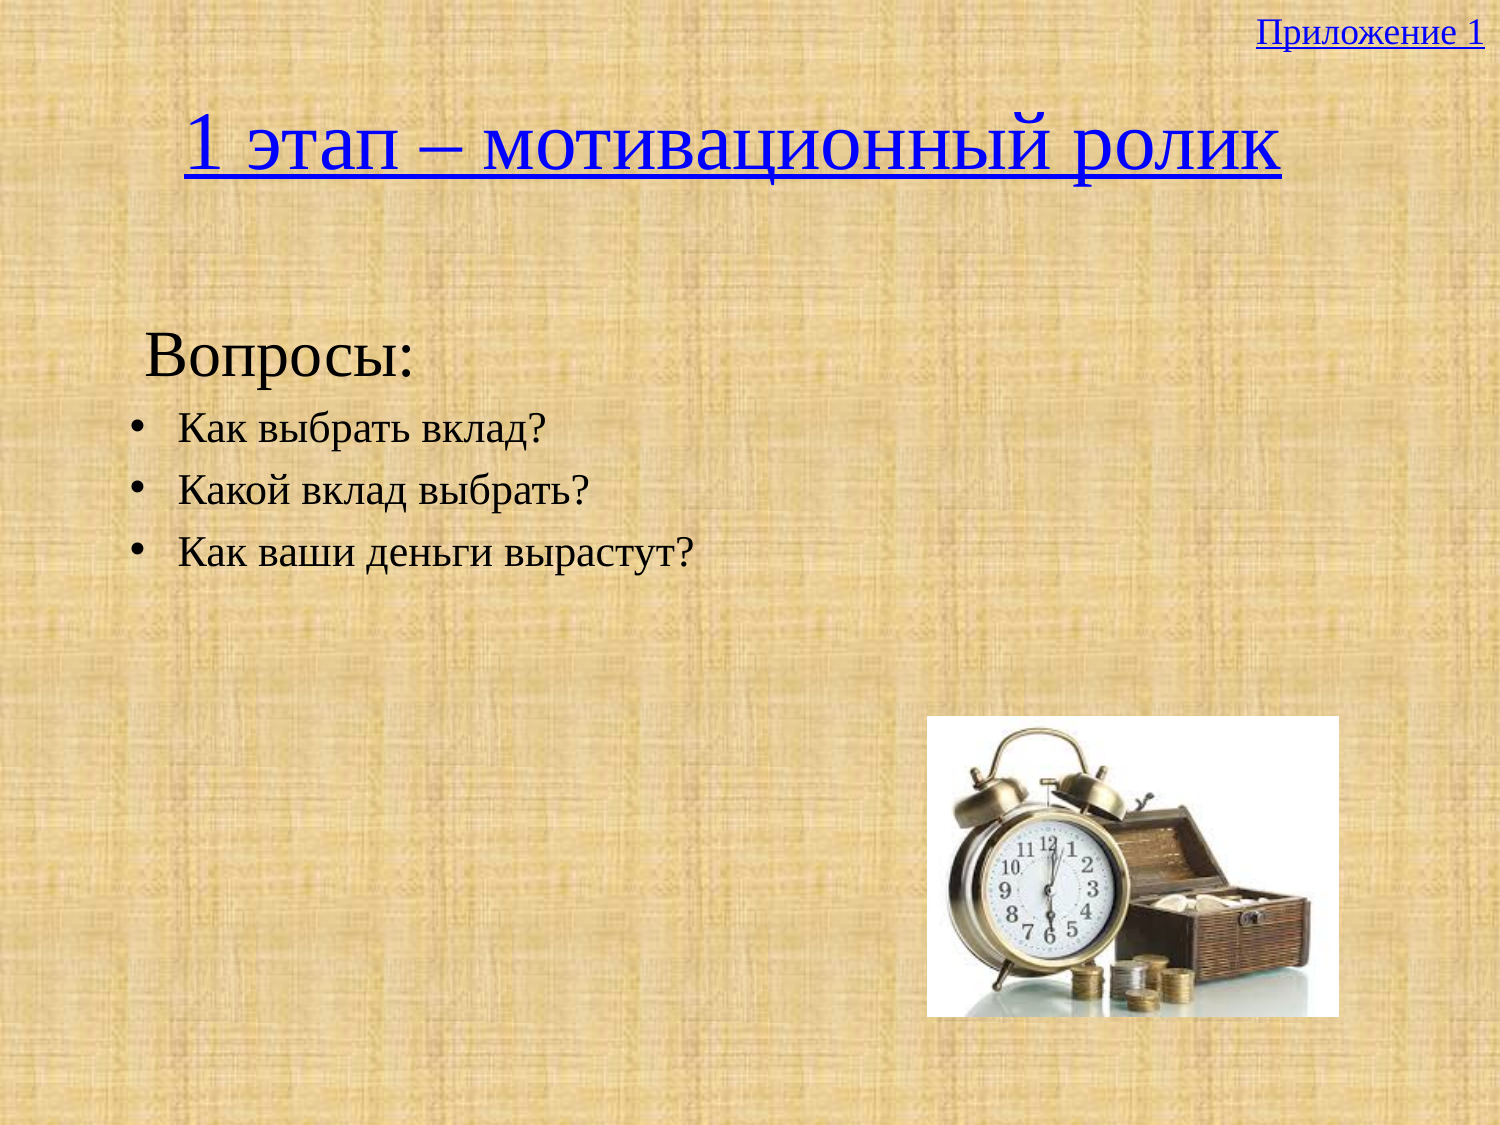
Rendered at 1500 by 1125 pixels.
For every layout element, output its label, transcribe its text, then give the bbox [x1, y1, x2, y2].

title 1 этап – мотивационный ролик [40, 42, 1426, 231]
picture [0, 0, 1500, 1125]
text_box Приложение 1 [1241, 0, 1500, 60]
list Вопросы: Как выбрать вклад? Какой вклад выбрать? Как ваши деньги вырастут? [114, 303, 1352, 587]
